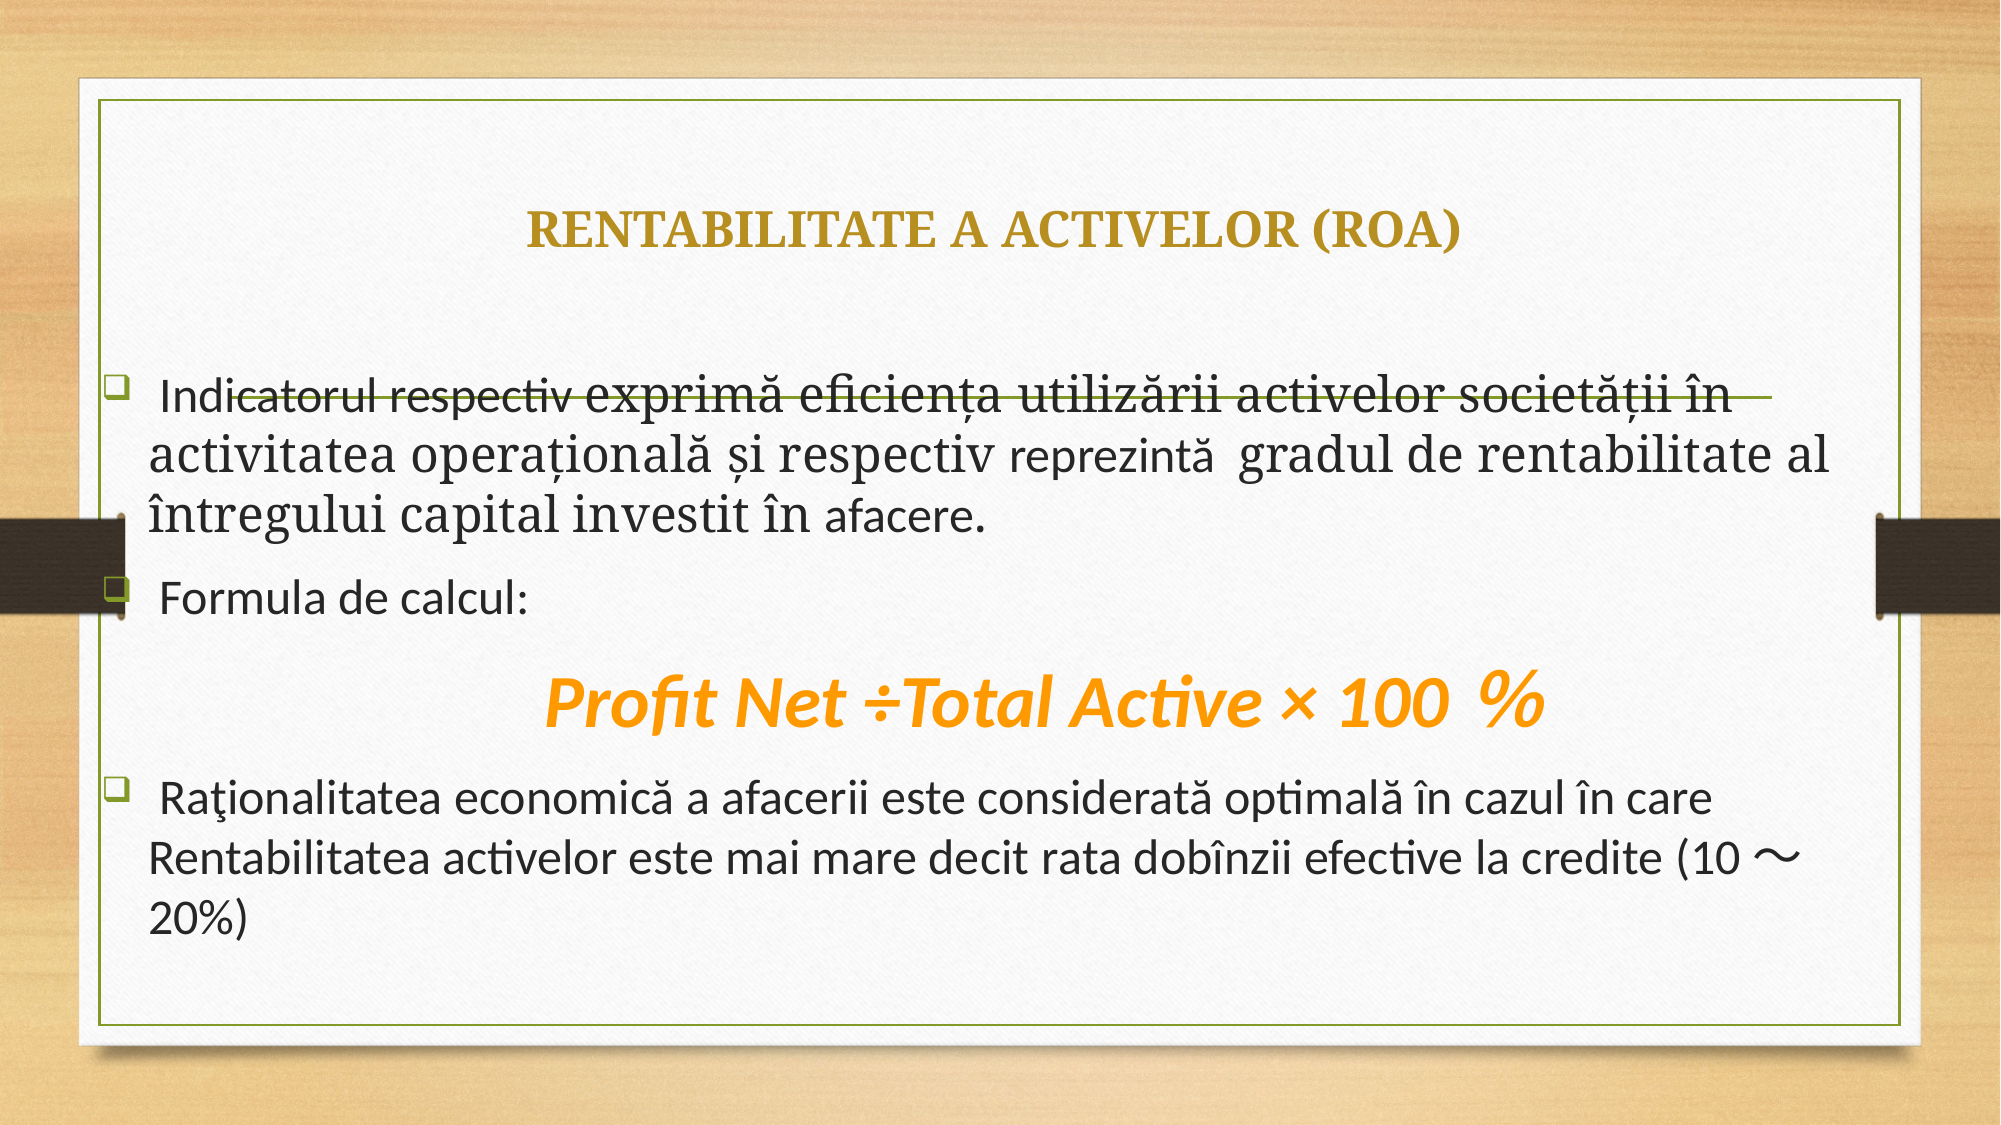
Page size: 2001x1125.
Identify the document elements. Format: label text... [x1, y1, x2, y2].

list RENTABILITATE A ACTIVELOR (ROA) Indicatorul respectiv exprimă eficienţa utilizării activelor societăţii în activitatea operaţională și respectiv reprezintă gradul de rentabilitate al întregului capital investit în afacere. Formula de calcul: Profit Net ÷Total Active × 100％ Raţionalitatea economică a afacerii este considerată optimală în cazul în care Rentabilitatea activelor este mai mare decit rata dobînzii efective la credite (10～20%) [86, 189, 1916, 1034]
picture [0, 0, 2001, 1125]
